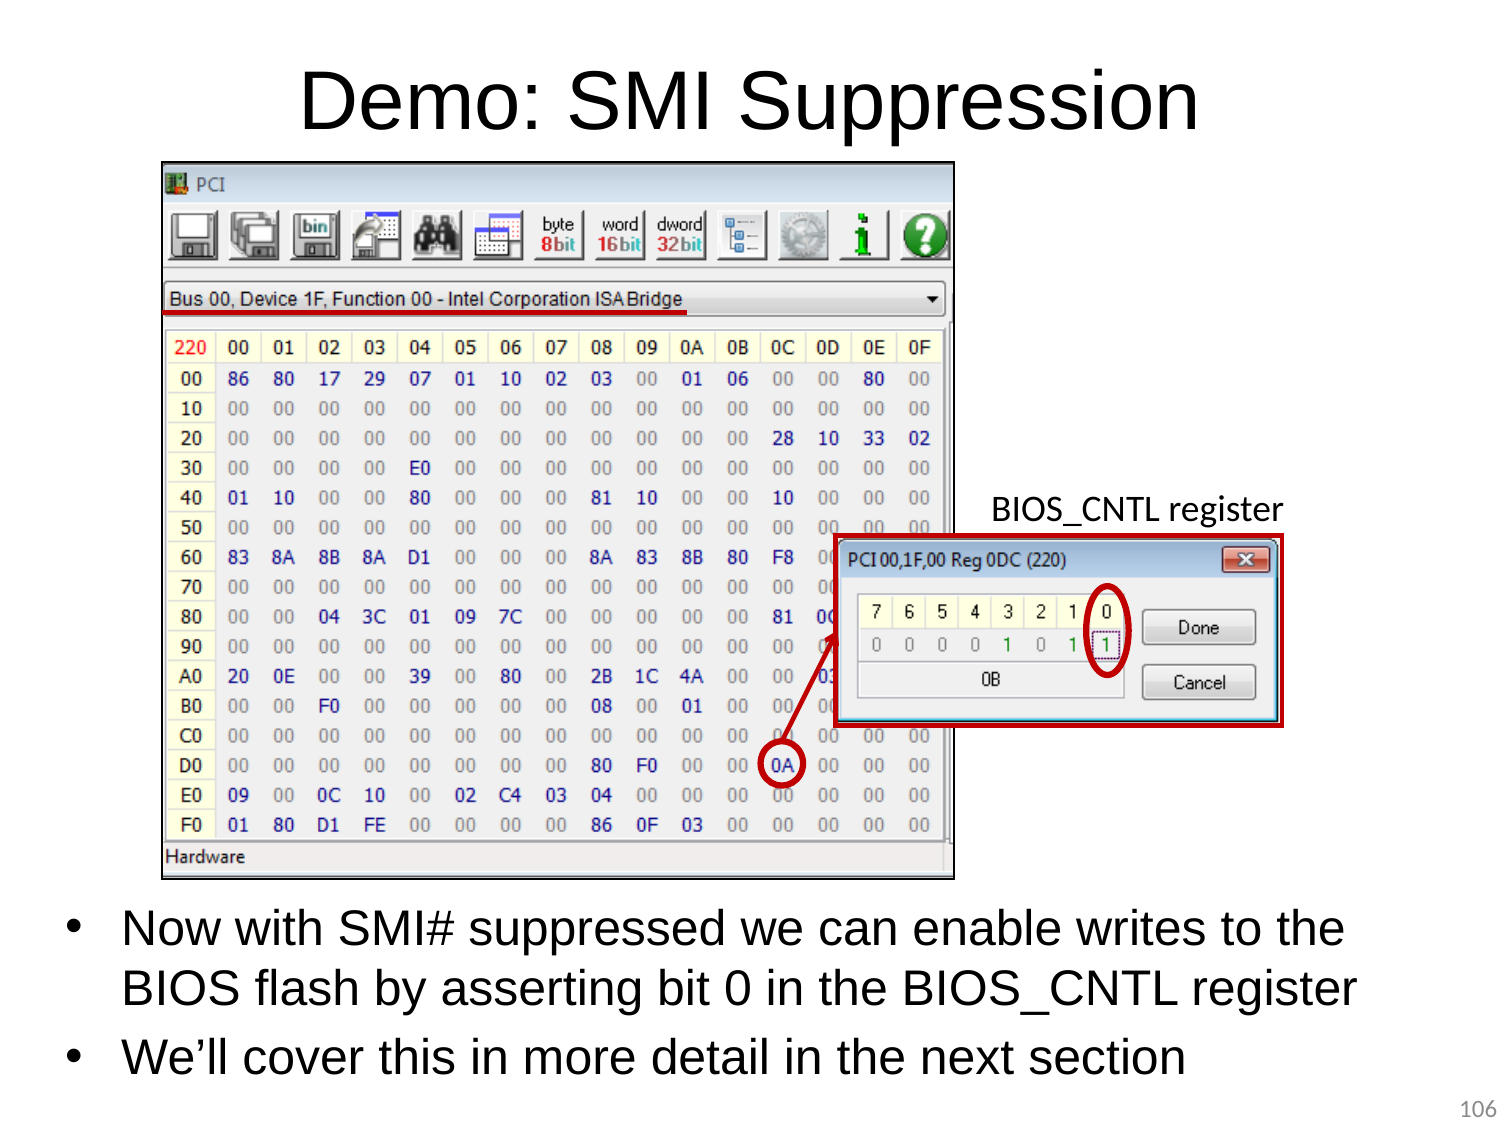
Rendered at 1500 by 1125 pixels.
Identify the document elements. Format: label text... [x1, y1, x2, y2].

slide_number 106 [1162, 1077, 1500, 1125]
picture [162, 162, 1280, 879]
text_box BIOS_CNTL register [976, 476, 1300, 537]
list Now with SMI# suppressed we can enable writes to the BIOS flash by asserting bit 0 in the BIOS_CNTL register We’ll cover this in more detail in the next section [50, 887, 1475, 1100]
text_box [781, 630, 838, 742]
title Demo: SMI Suppression [75, 2, 1425, 190]
